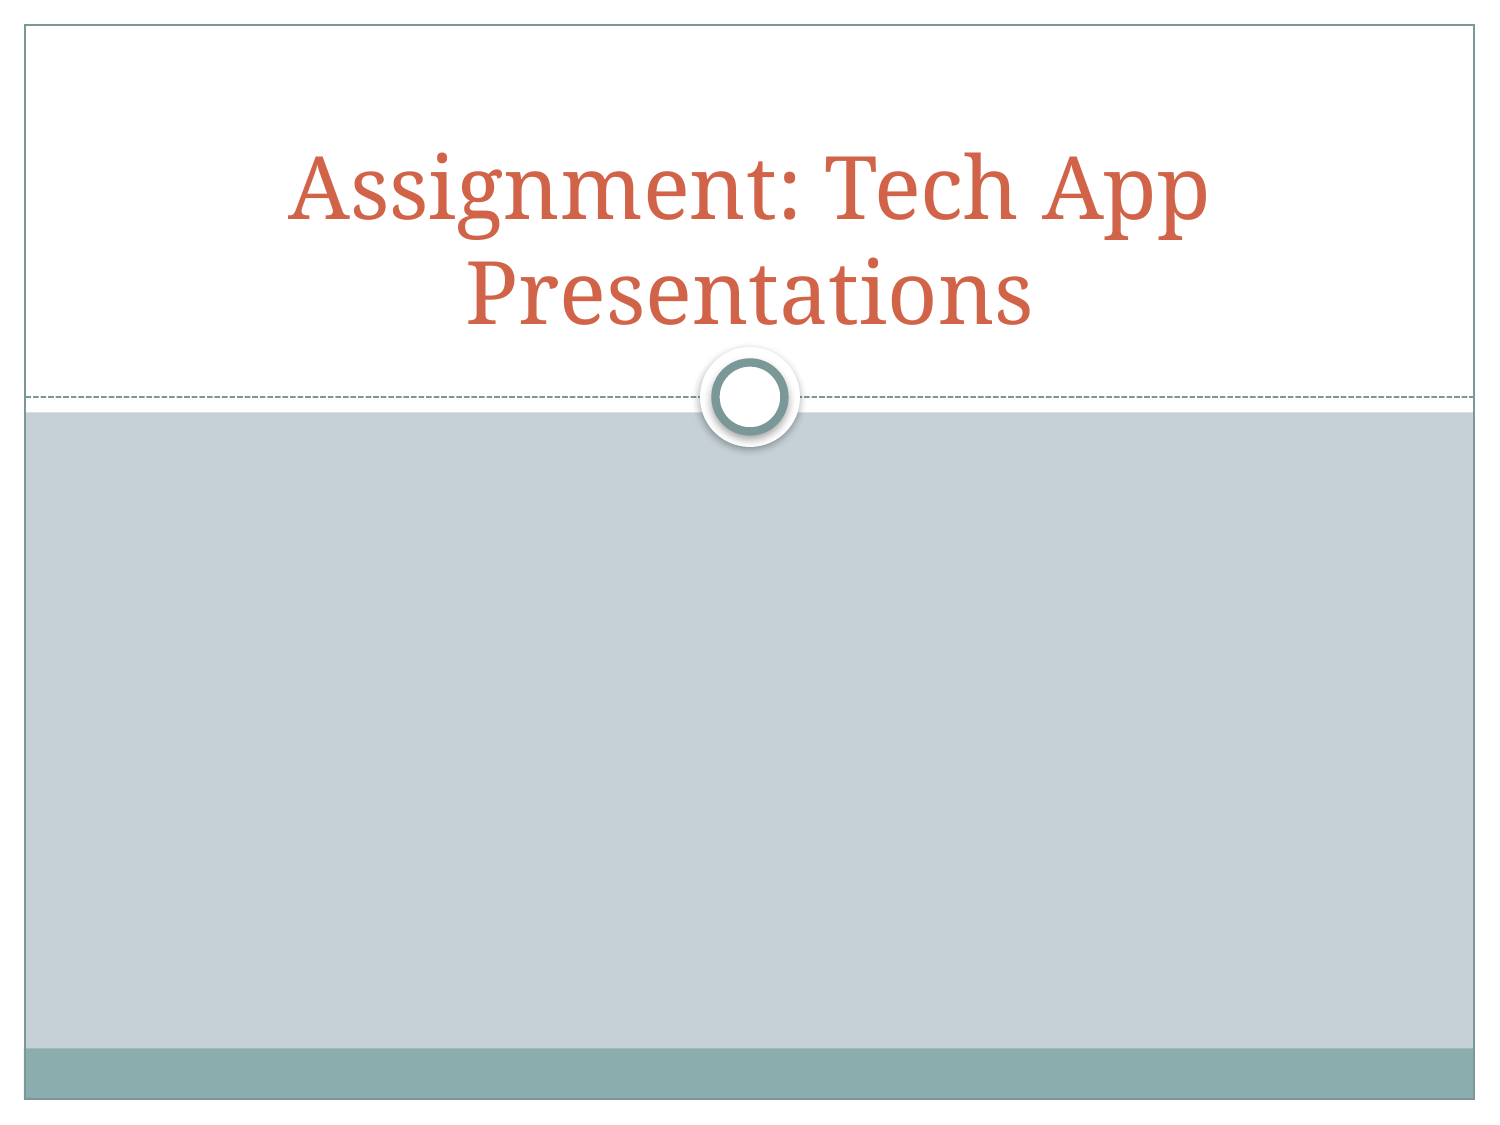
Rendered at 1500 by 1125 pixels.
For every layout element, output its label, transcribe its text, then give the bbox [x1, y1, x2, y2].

title Assignment: Tech App Presentations [112, 62, 1388, 350]
